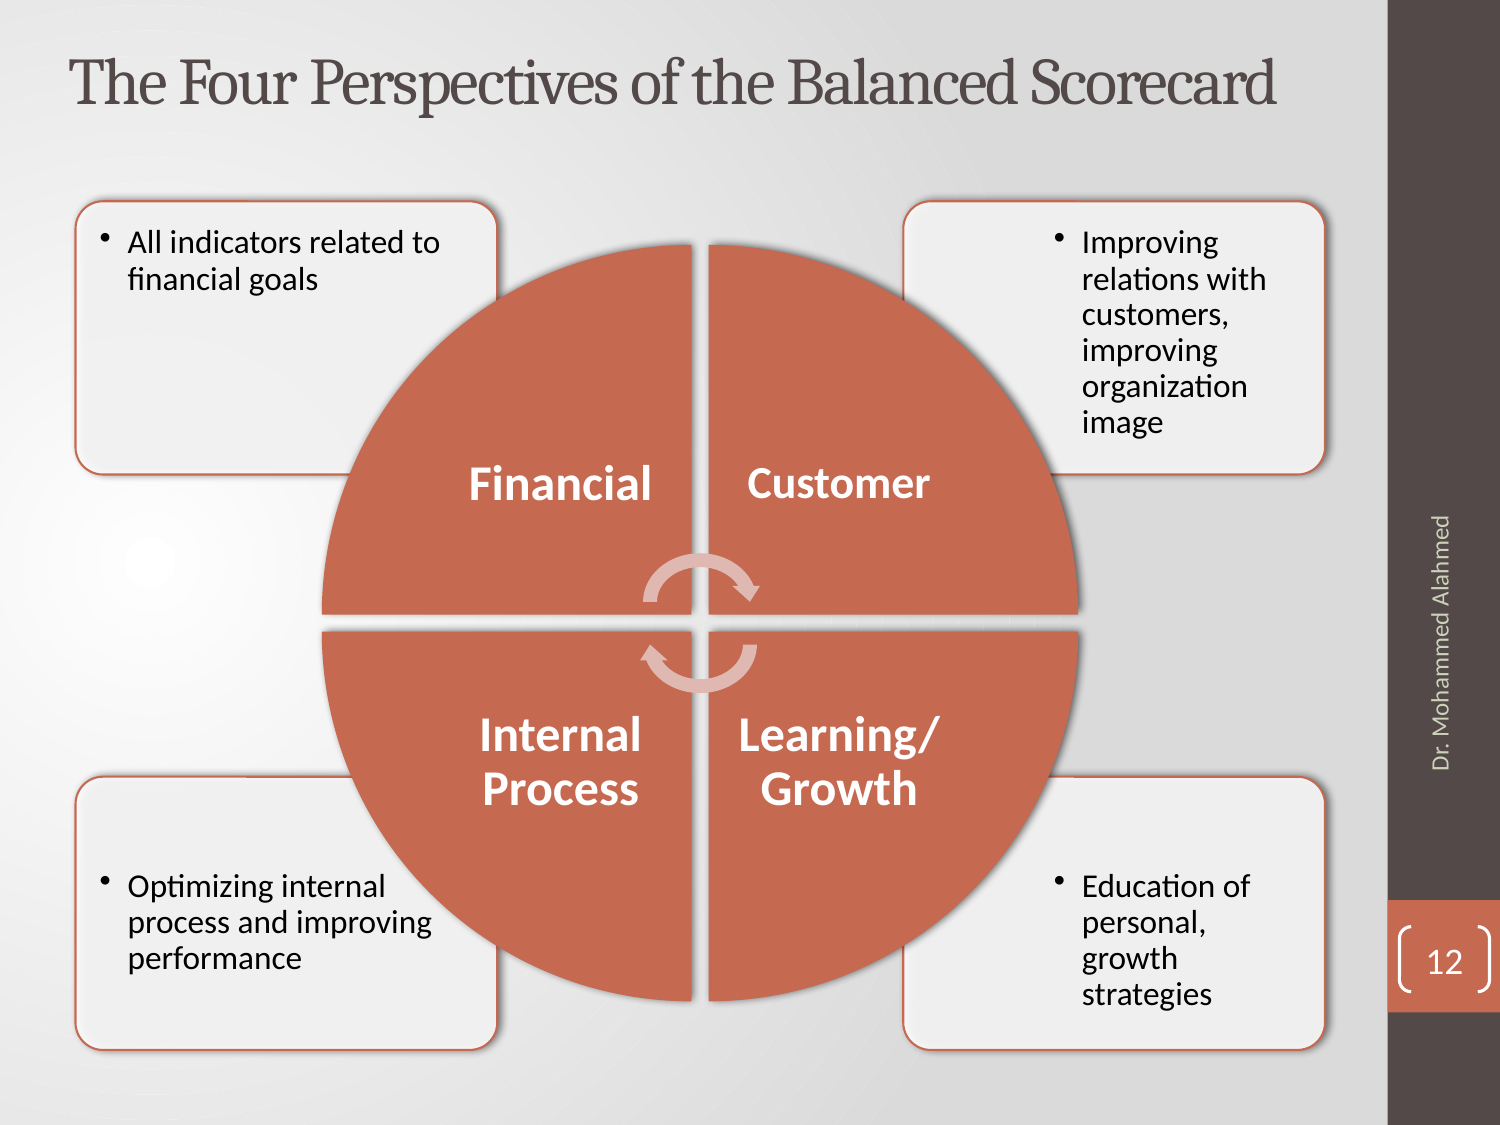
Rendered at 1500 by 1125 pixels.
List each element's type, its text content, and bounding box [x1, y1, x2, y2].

slide_number 12 [1397, 925, 1492, 994]
title The Four Perspectives of the Balanced Scorecard [53, 30, 1376, 126]
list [74, 195, 1326, 1051]
footer Dr. Mohammed Alahmed [1408, 500, 1469, 889]
